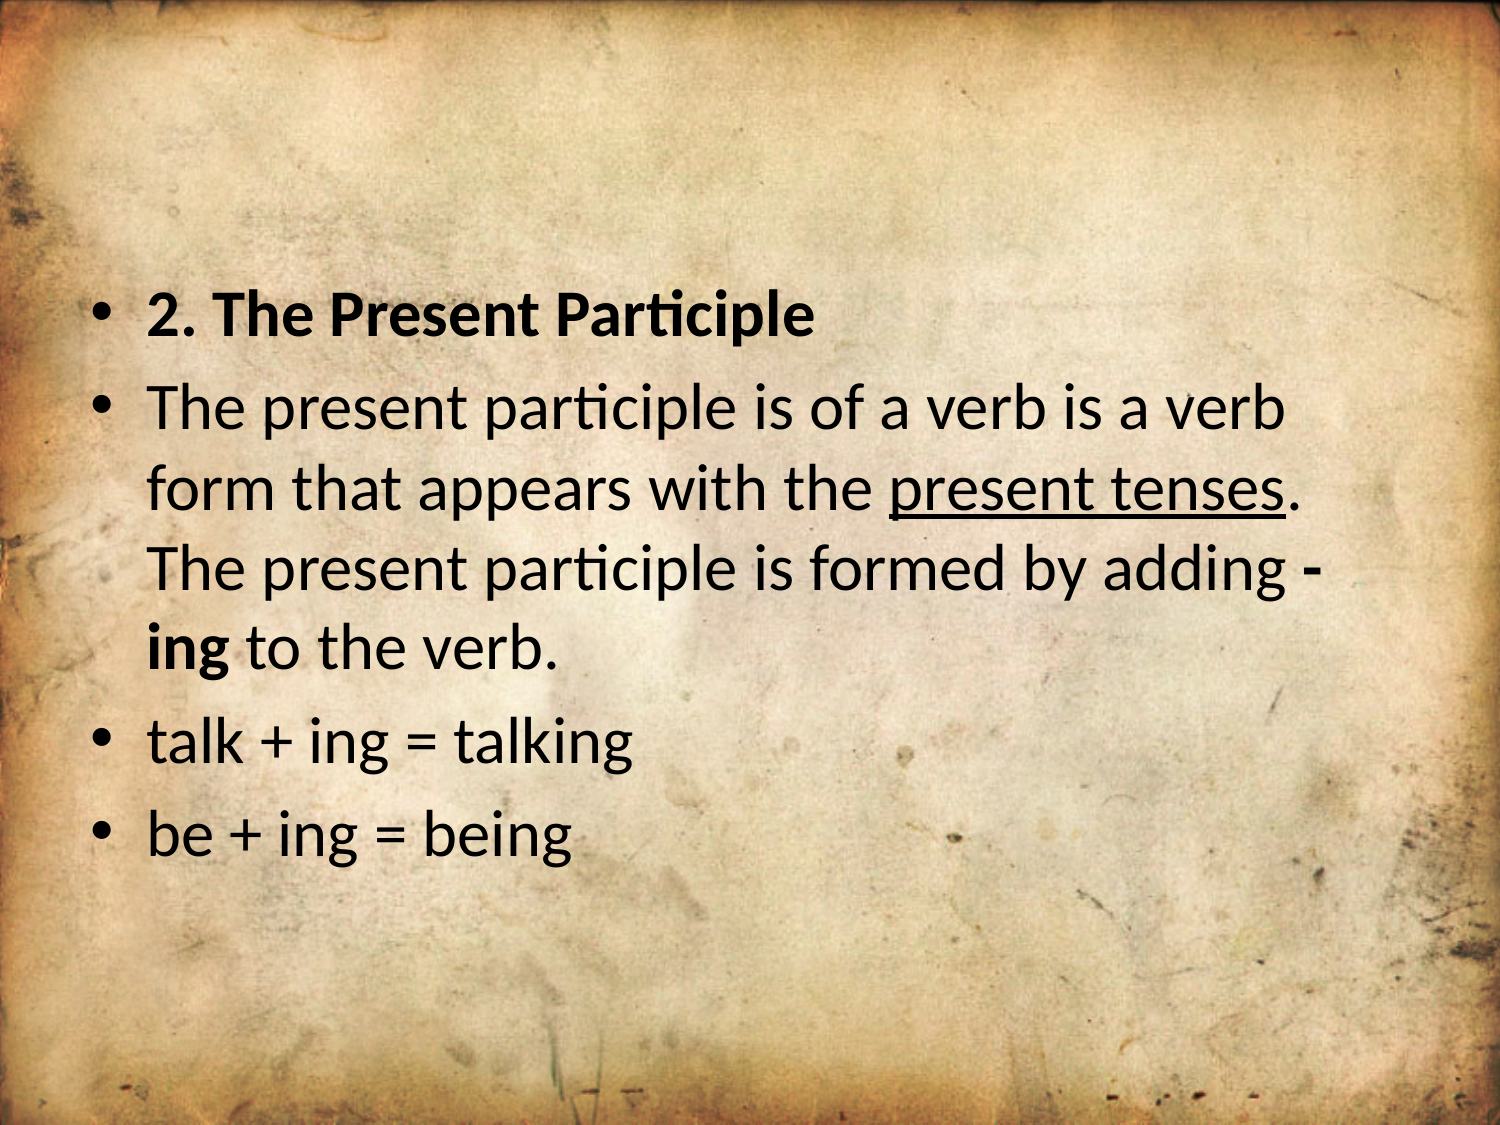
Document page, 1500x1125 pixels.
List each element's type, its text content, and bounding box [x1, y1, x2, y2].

picture [0, 0, 1500, 1125]
list 2. The Present Participle The present participle is of a verb is a verb form that appears with the present tenses. The present participle is formed by adding -ing to the verb. talk + ing = talking be + ing = being [75, 262, 1425, 1005]
